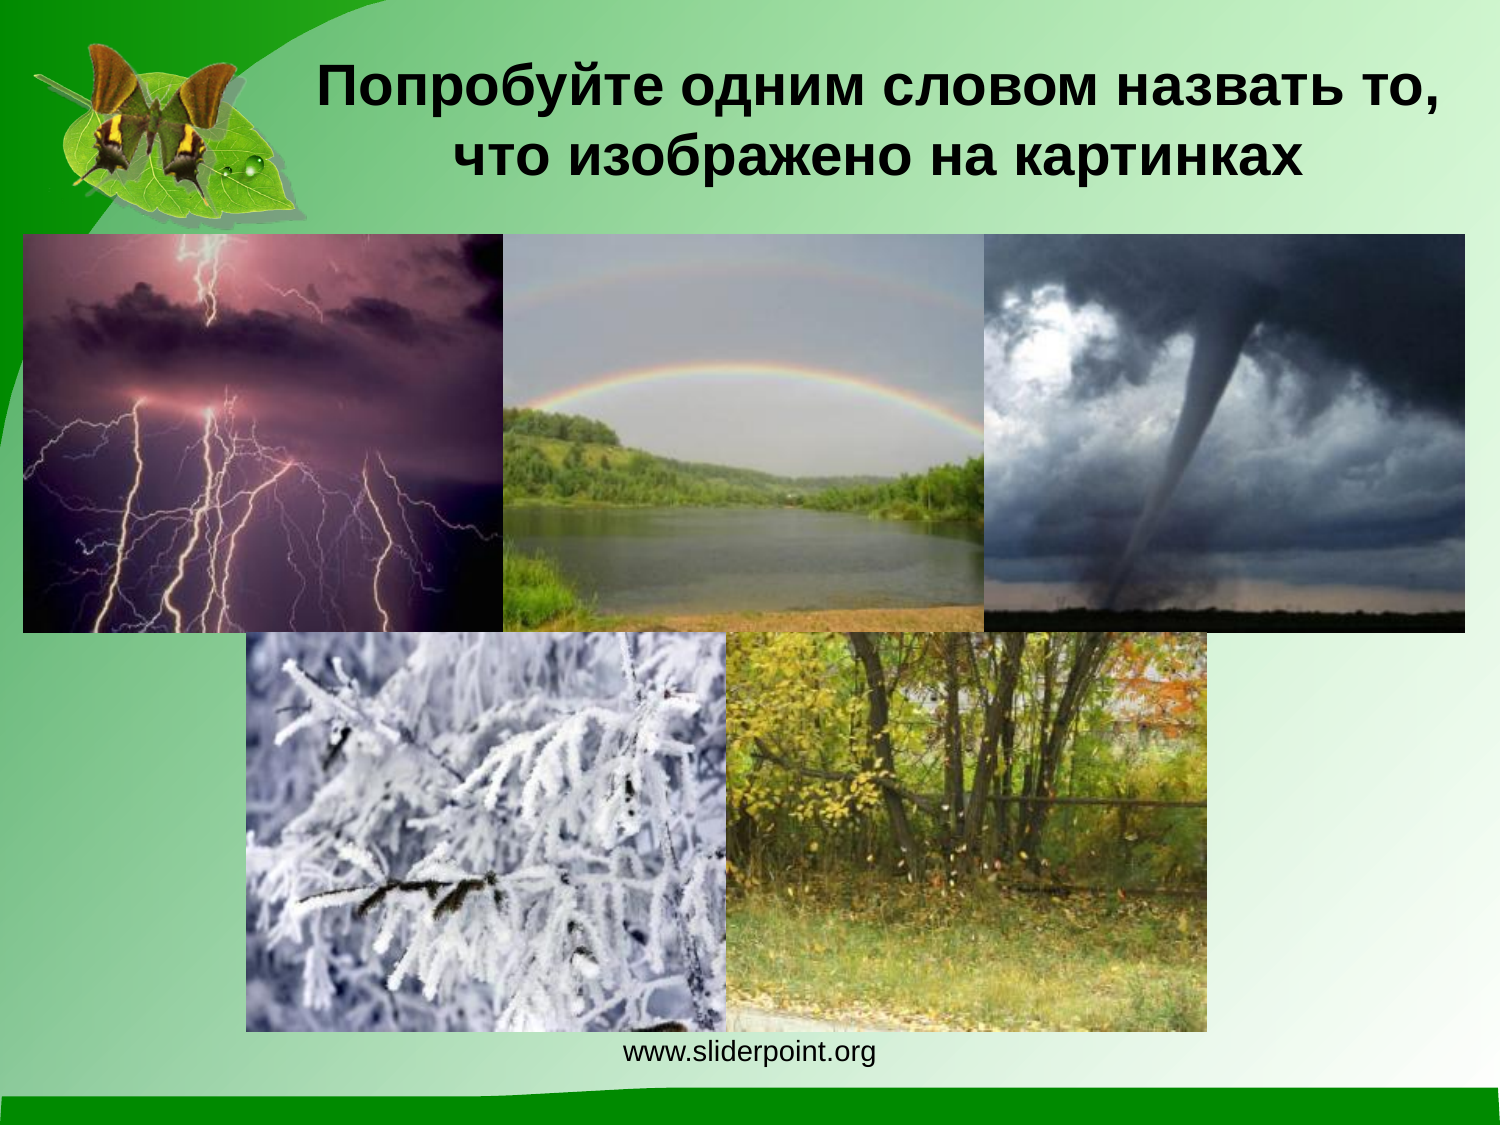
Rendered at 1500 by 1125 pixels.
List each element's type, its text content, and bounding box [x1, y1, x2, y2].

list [23, 234, 501, 634]
title Попробуйте одним словом назвать то, что изображено на картинках [292, 23, 1466, 212]
picture [245, 234, 1466, 1032]
picture [24, 37, 300, 229]
footer www.sliderpoint.org [512, 1040, 988, 1103]
